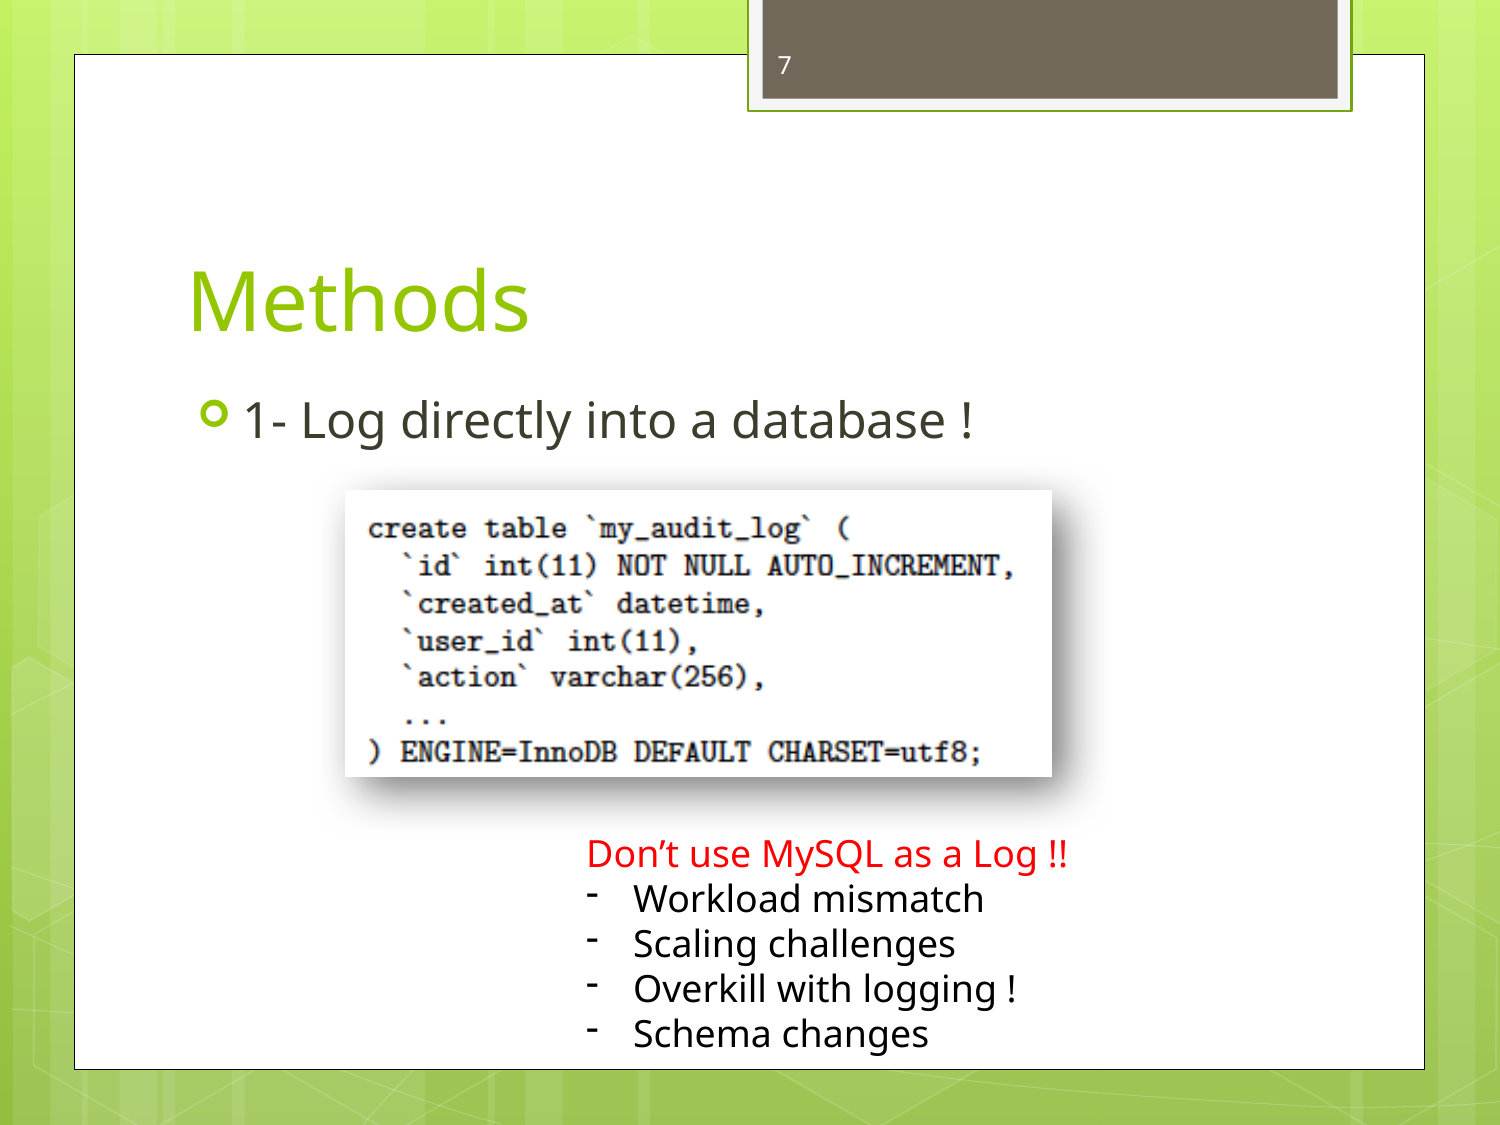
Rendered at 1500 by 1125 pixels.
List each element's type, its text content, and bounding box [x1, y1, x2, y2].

text_box Don’t use MySQL as a Log !! Workload mismatch Scaling challenges Overkill with logging ! Schema changes [571, 822, 1208, 1063]
slide_number 7 [762, 36, 982, 97]
title Methods [171, 168, 1324, 357]
list 1- Log directly into a database ! [171, 381, 1283, 957]
picture [344, 490, 1052, 777]
